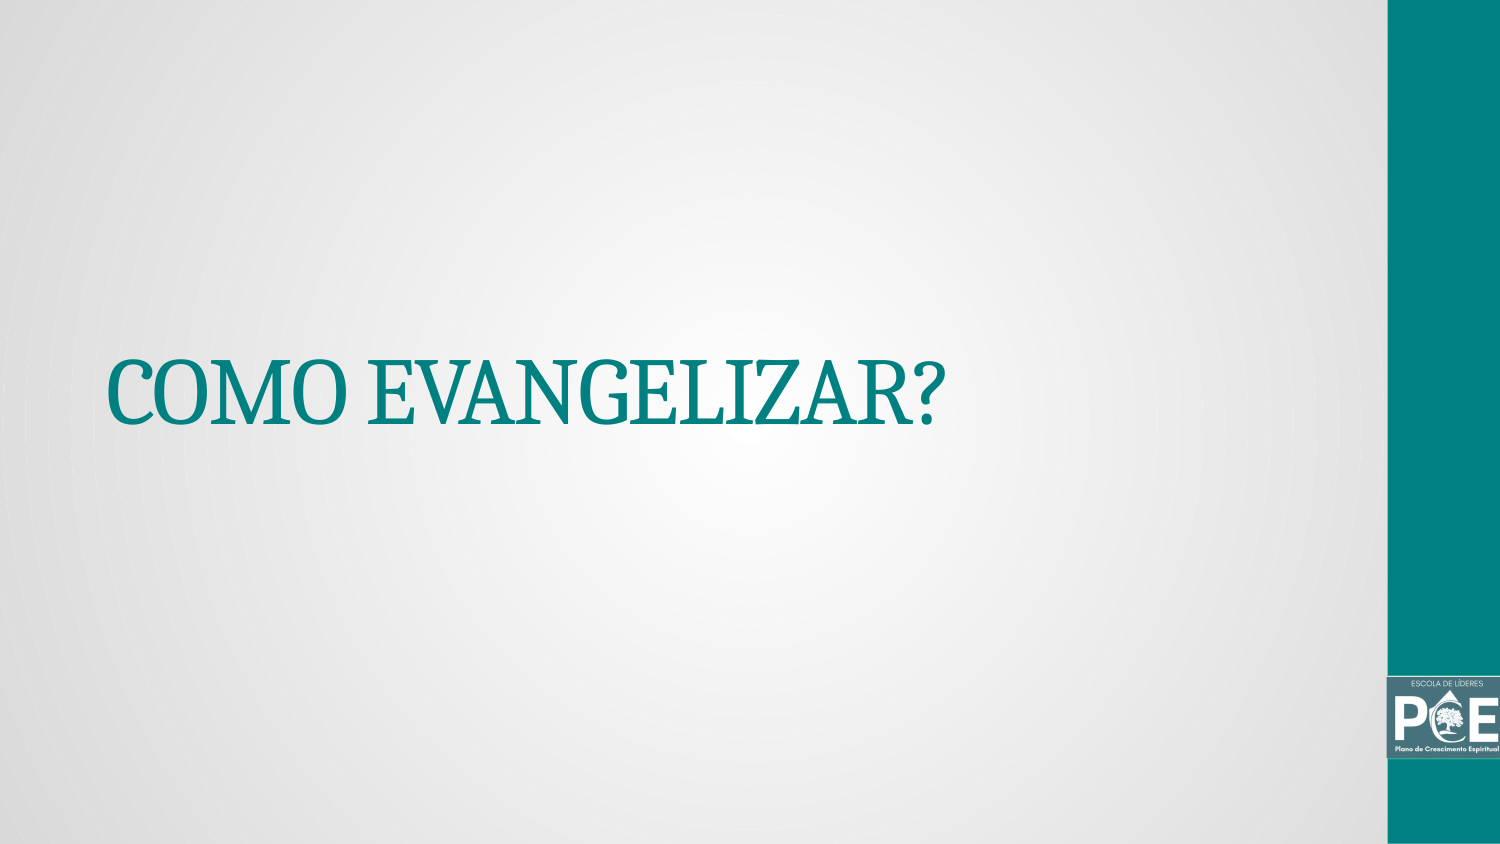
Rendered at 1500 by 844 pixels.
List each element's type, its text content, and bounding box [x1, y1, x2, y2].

picture [1386, 676, 1500, 758]
title COMO EVANGELIZAR? [97, 314, 1349, 457]
